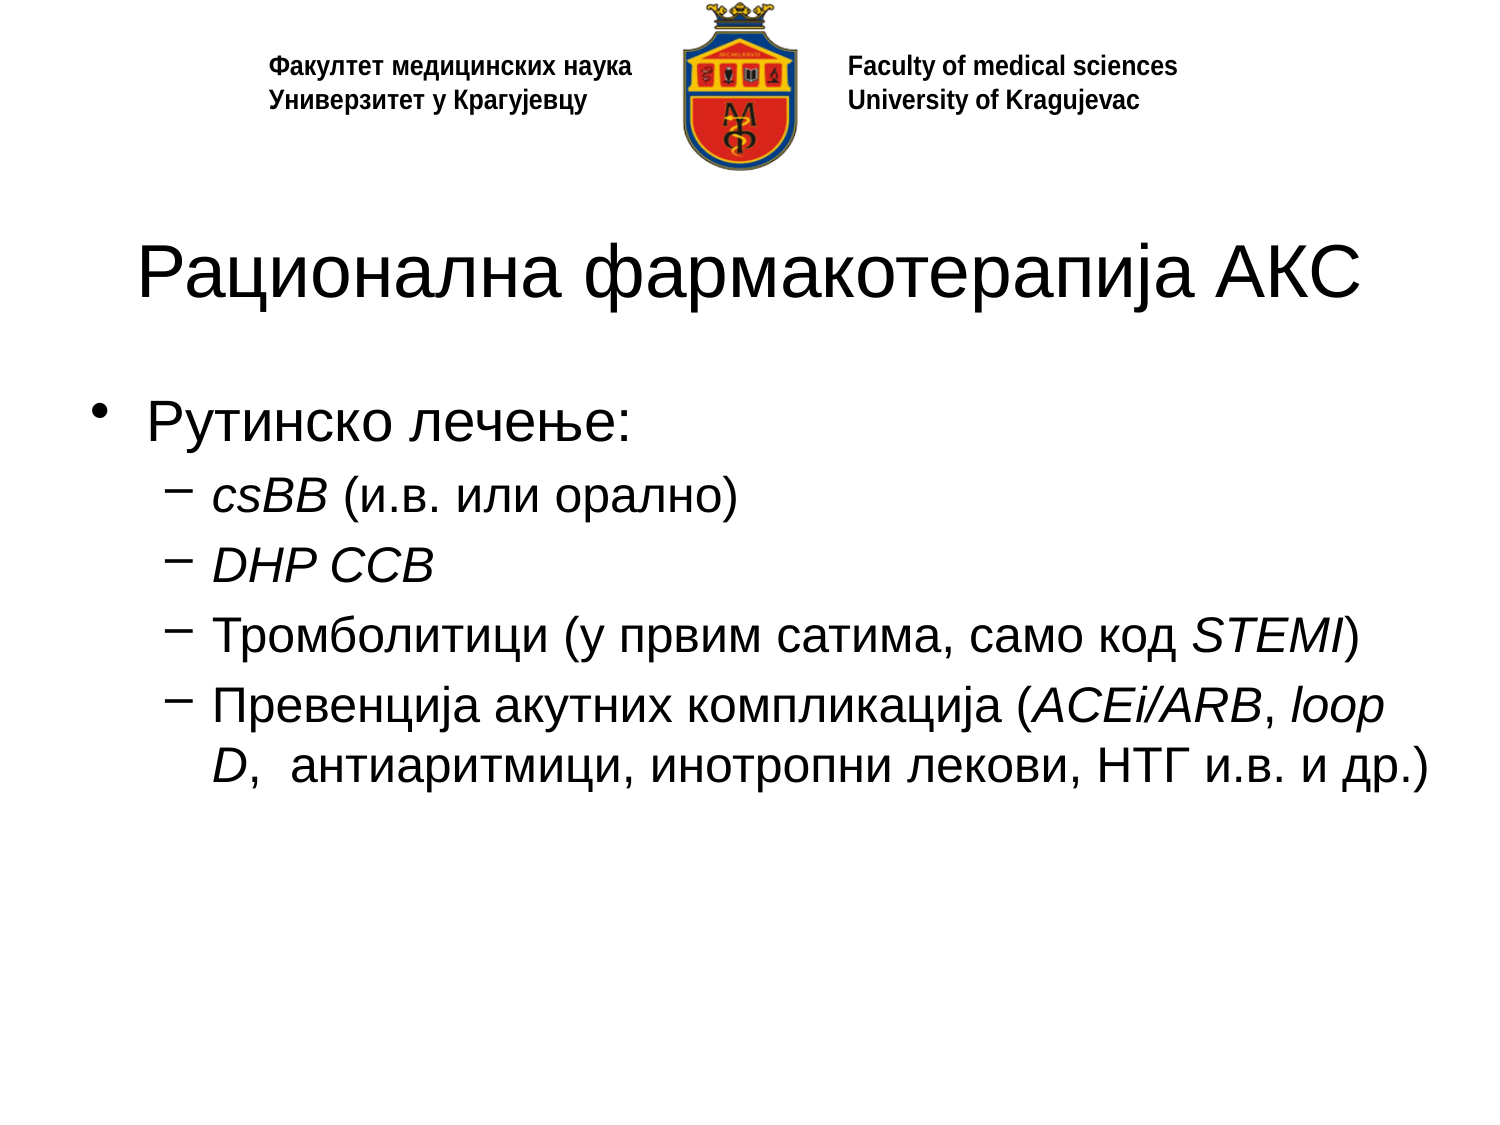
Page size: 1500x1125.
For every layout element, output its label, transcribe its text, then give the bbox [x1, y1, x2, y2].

list Рутинско лечење: csBB (и.в. или орално) DHP CCB Тромболитици (у првим сатима, само код STEMI) Превенција акутних компликација (ACEi/ARB, loop D, антиаритмици, инотропни лекови, НТГ и.в. и др.) [74, 374, 1448, 1118]
title Рационална фармакотерапија АКС [74, 173, 1426, 362]
